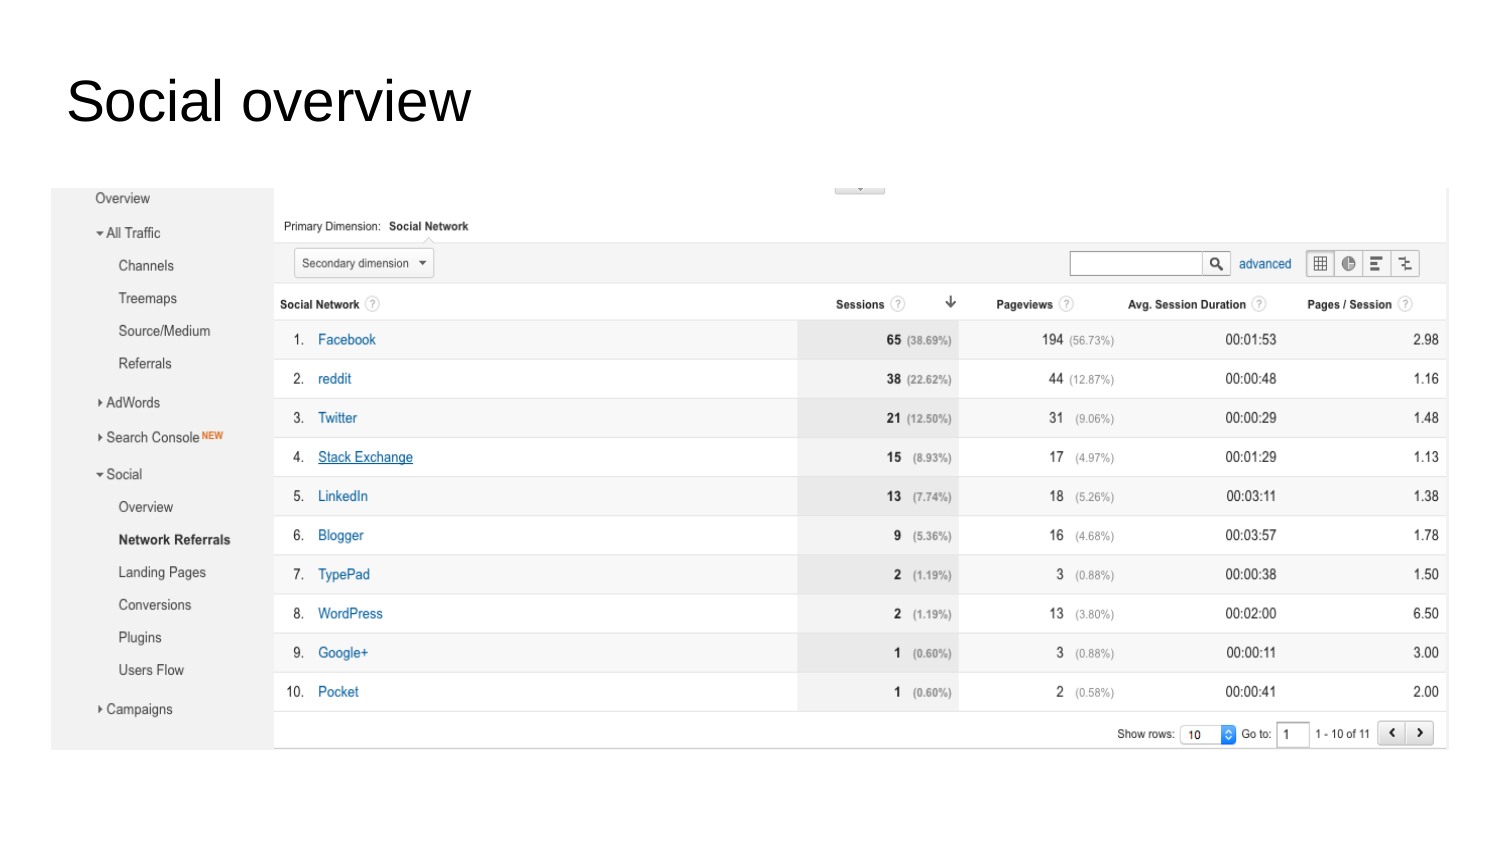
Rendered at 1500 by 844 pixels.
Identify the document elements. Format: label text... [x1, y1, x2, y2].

picture [50, 188, 1450, 750]
title Social overview [51, 48, 1449, 143]
